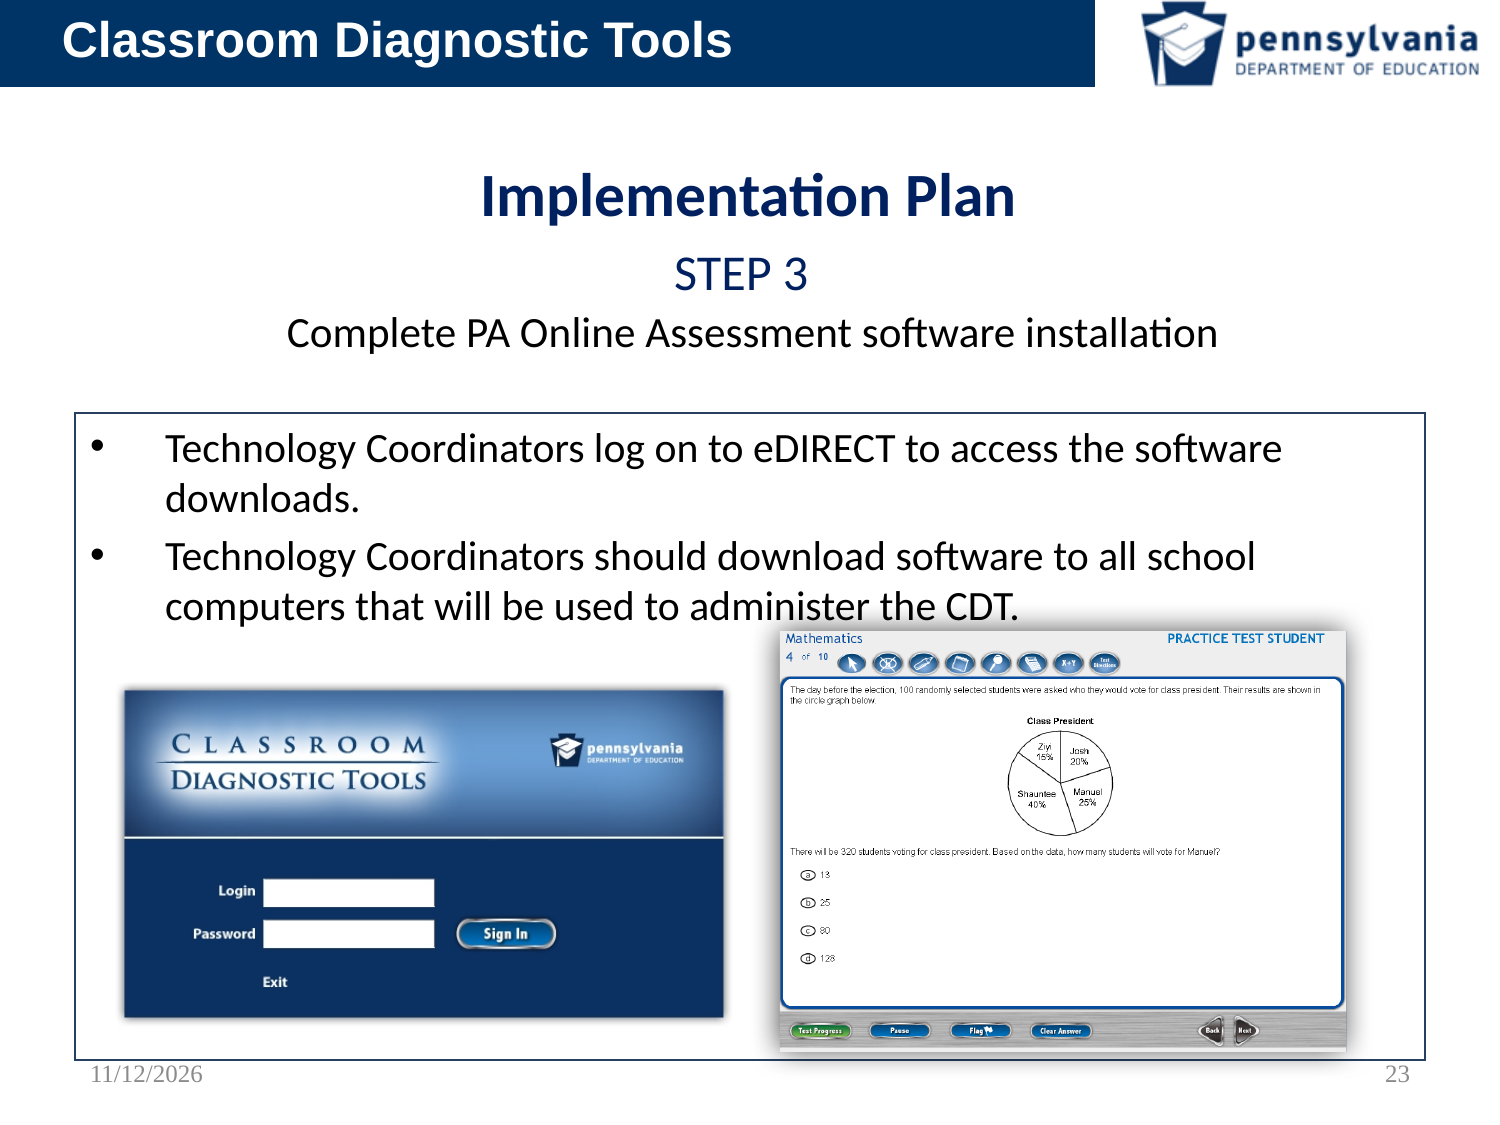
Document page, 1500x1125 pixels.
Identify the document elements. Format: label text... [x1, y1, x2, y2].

slide_number 23 [1074, 1042, 1425, 1103]
picture [1134, 0, 1485, 90]
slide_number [75, 1042, 425, 1103]
list Technology Coordinators log on to eDIRECT to access the software downloads. Technology Coordinators should download software to all school computers that will be used to administer the CDT. [74, 412, 1426, 1061]
picture [779, 631, 1347, 1052]
title Implementation Plan STEP 3 Complete PA Online Assessment software installation [73, 146, 1424, 365]
picture [115, 681, 735, 1028]
